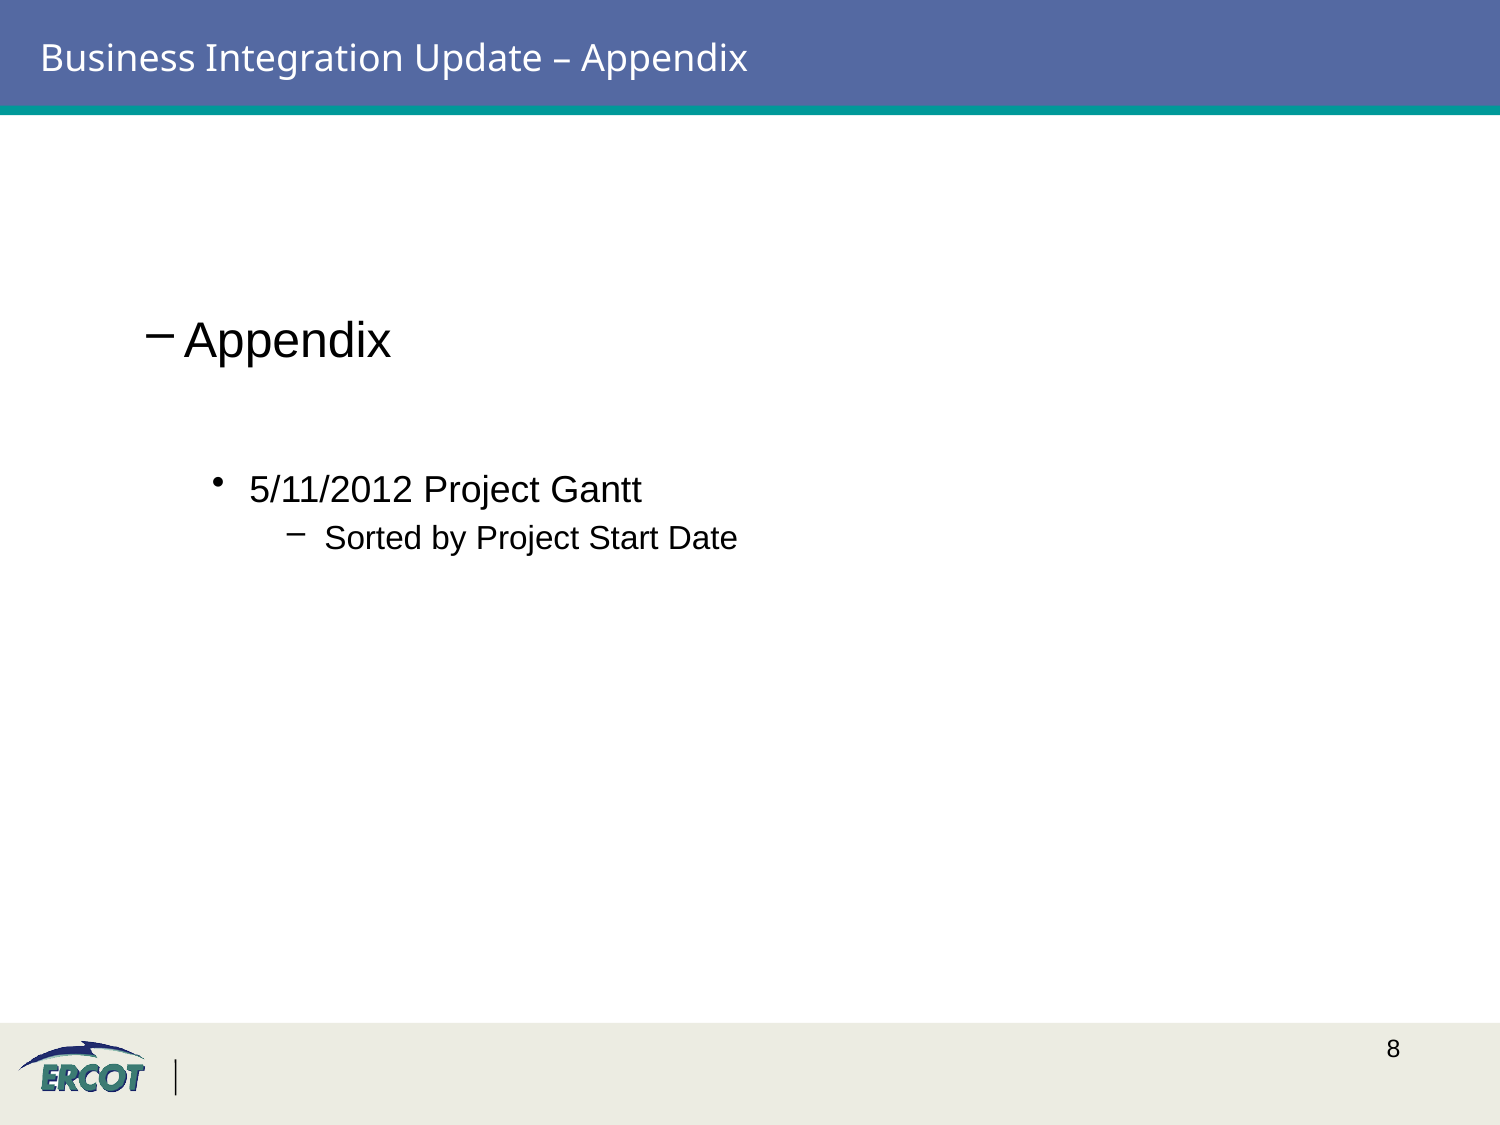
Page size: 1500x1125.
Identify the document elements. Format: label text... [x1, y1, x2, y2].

picture [10, 1031, 151, 1111]
list Appendix 5/11/2012 Project Gantt Sorted by Project Start Date [74, 299, 1426, 1001]
title Business Integration Update – Appendix [24, 0, 1013, 113]
